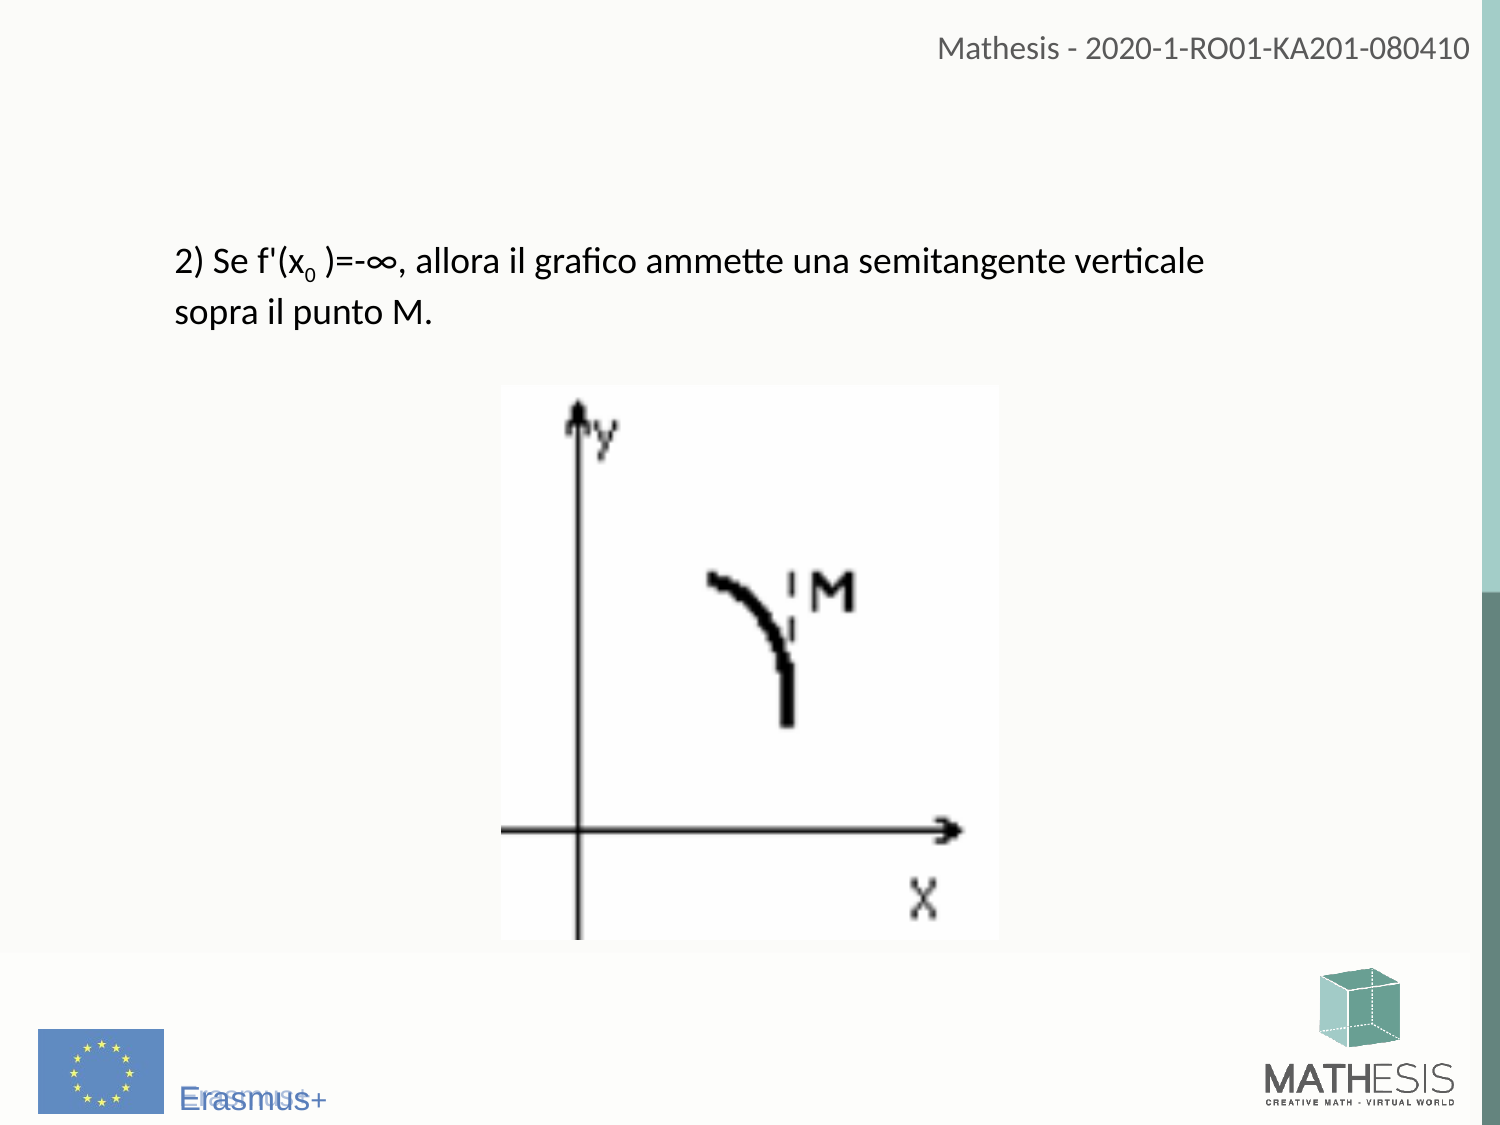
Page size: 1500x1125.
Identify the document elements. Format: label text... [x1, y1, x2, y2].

picture [501, 385, 999, 940]
text_box 2) Se f'(x0 )=-∞, allora il grafico ammette una semitangente verticale sopra il punto M. [159, 228, 1282, 340]
